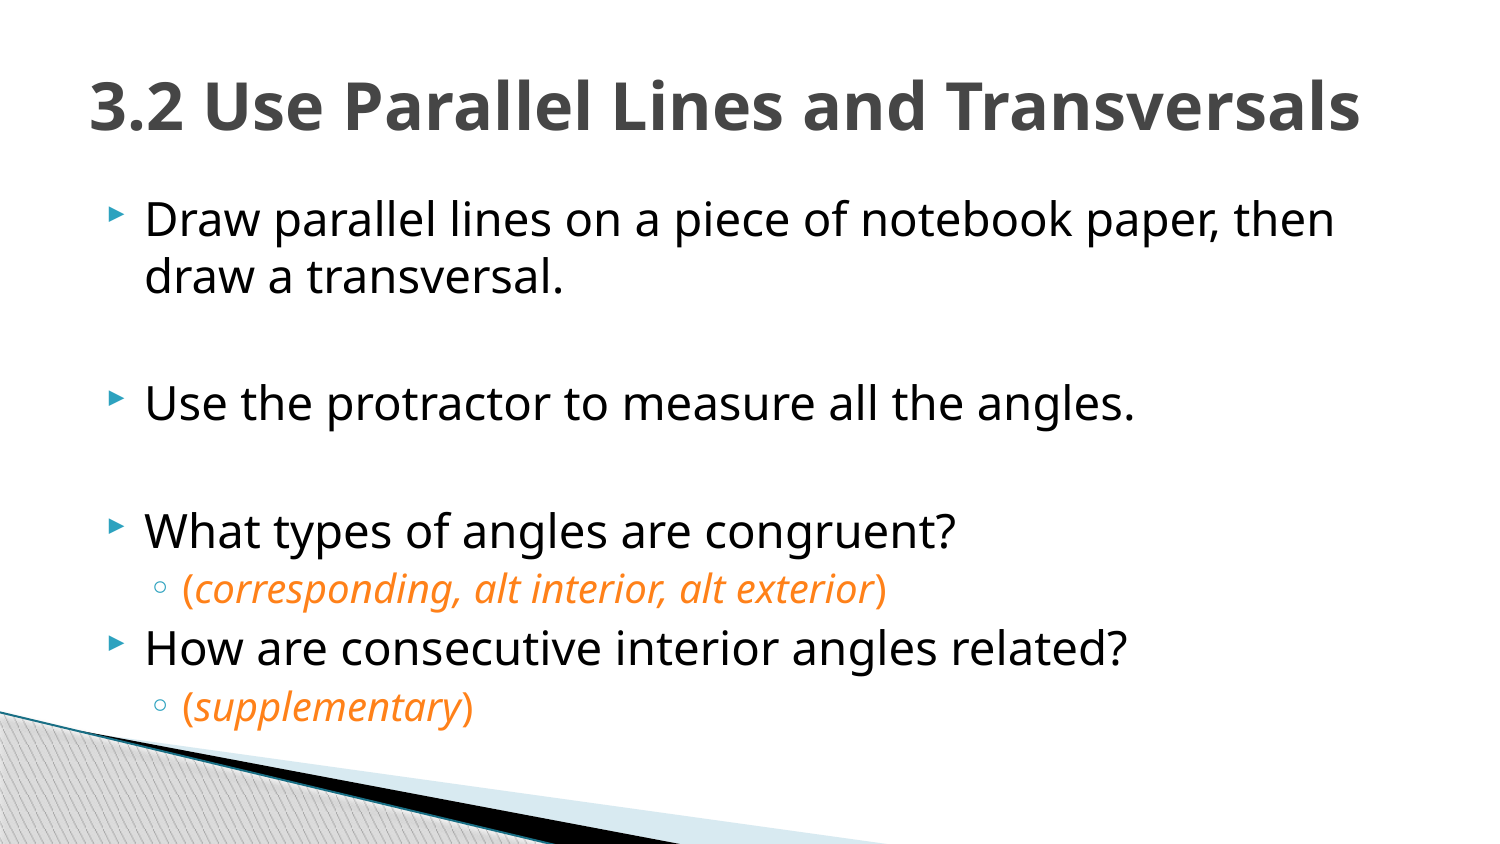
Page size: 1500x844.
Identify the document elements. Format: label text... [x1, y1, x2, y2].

title 3.2 Use Parallel Lines and Transversals [75, 33, 1425, 175]
list Draw parallel lines on a piece of notebook paper, then draw a transversal. Use the protractor to measure all the angles. What types of angles are congruent? (corresponding, alt interior, alt exterior) How are consecutive interior angles related? (supplementary) [75, 182, 1425, 740]
